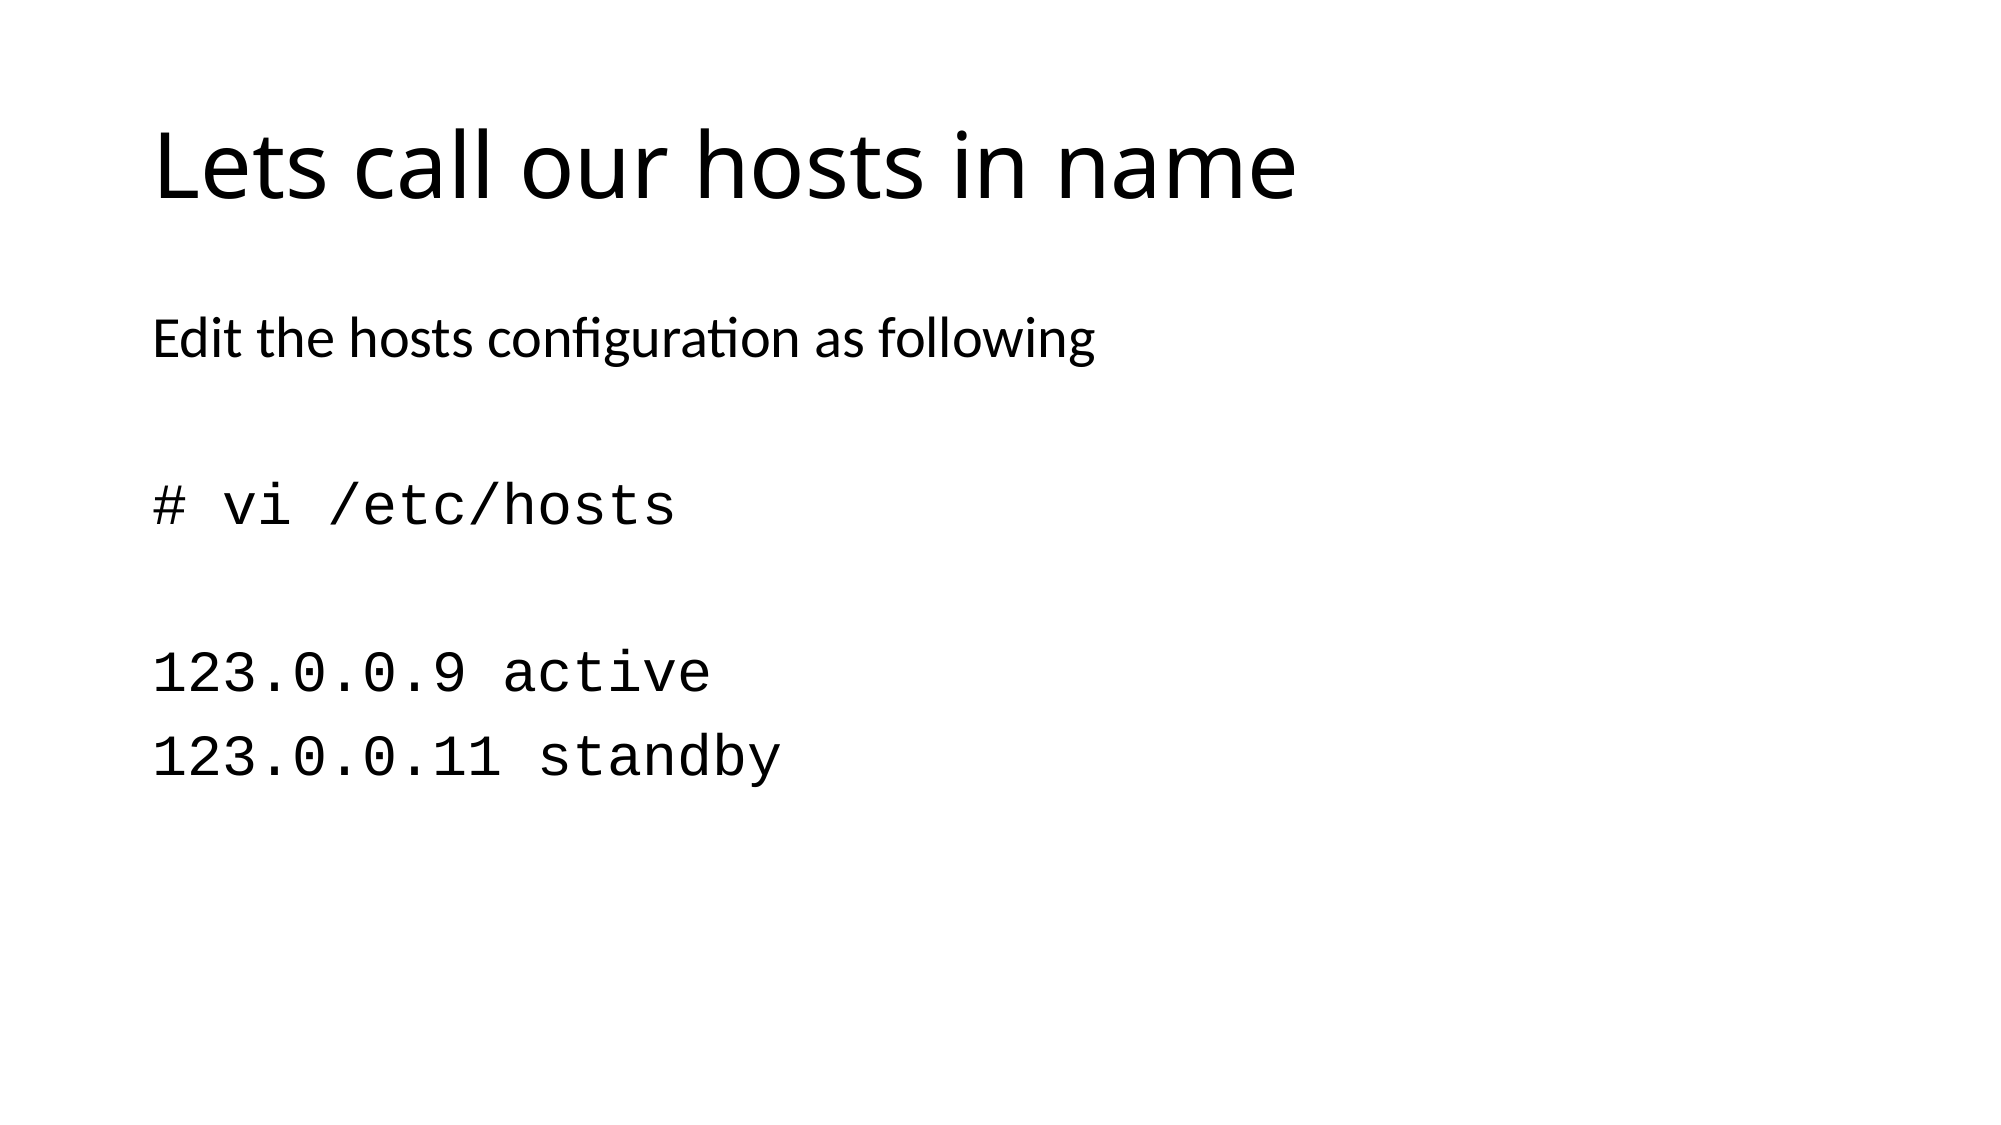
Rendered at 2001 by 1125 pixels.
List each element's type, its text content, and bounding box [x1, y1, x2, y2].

title Lets call our hosts in name [137, 59, 1863, 278]
list Edit the hosts configuration as following # vi /etc/hosts 123.0.0.9 active 123.0.0.11 standby [137, 299, 1863, 1014]
